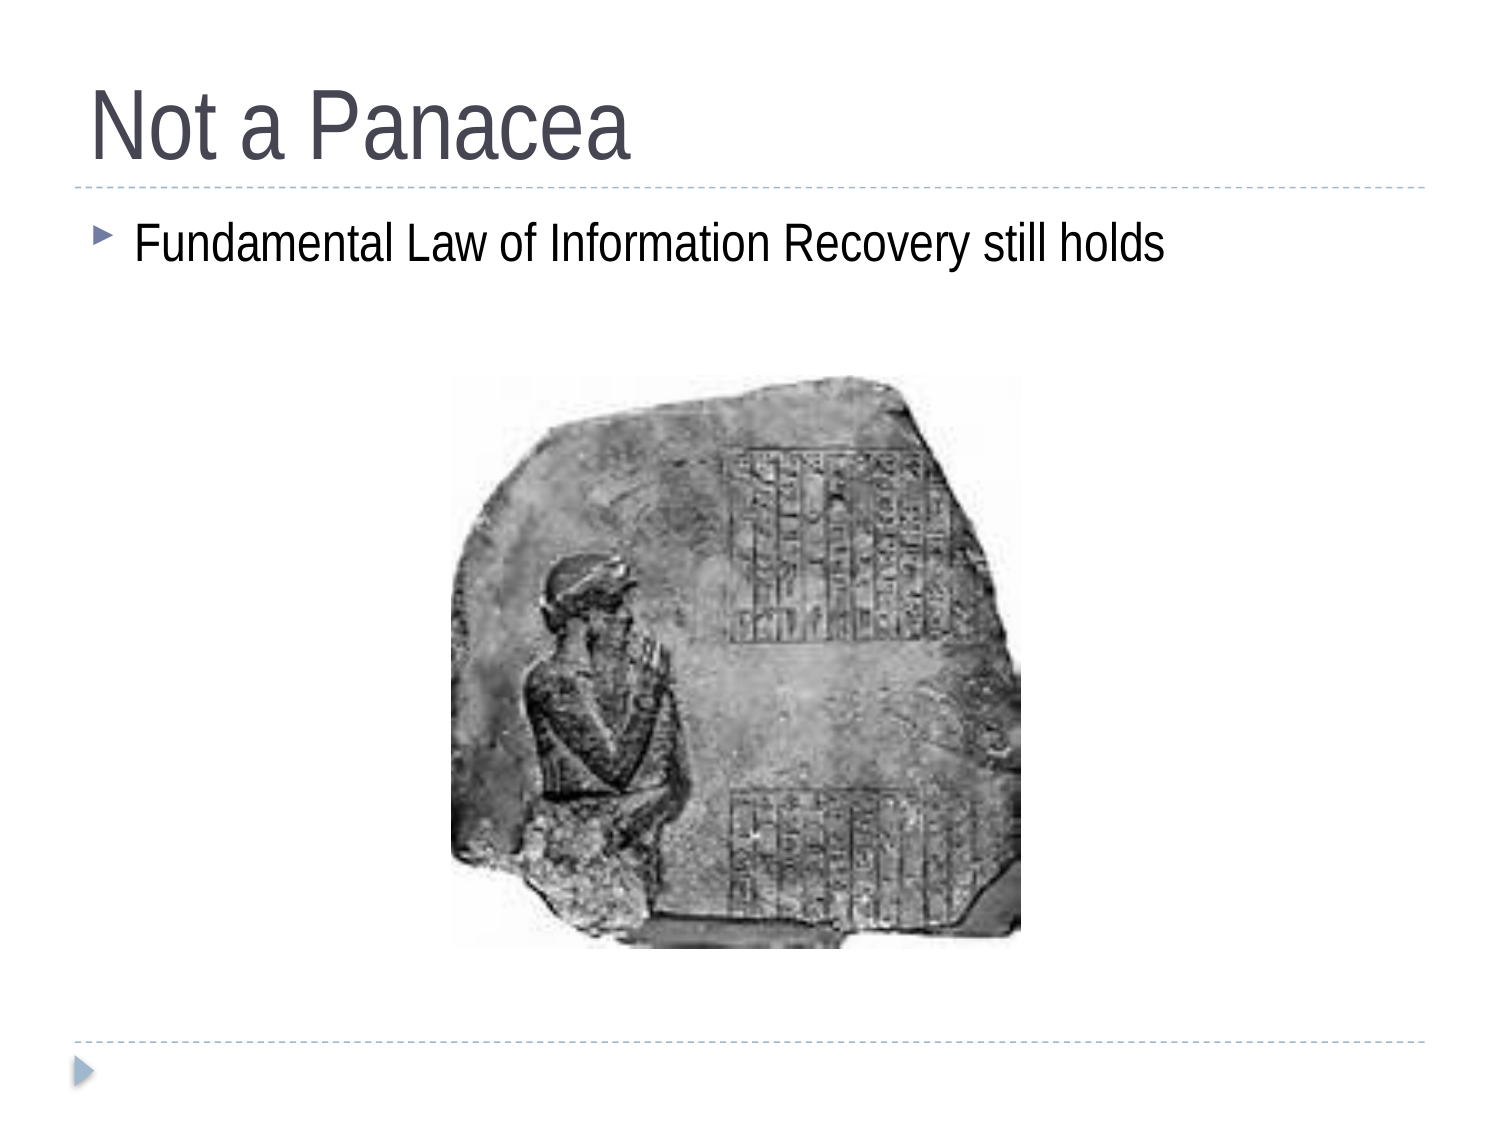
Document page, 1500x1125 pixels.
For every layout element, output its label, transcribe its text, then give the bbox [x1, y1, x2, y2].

picture [450, 375, 1021, 949]
title Not a Panacea [75, 24, 1425, 188]
list Fundamental Law of Information Recovery still holds [75, 200, 1425, 1010]
